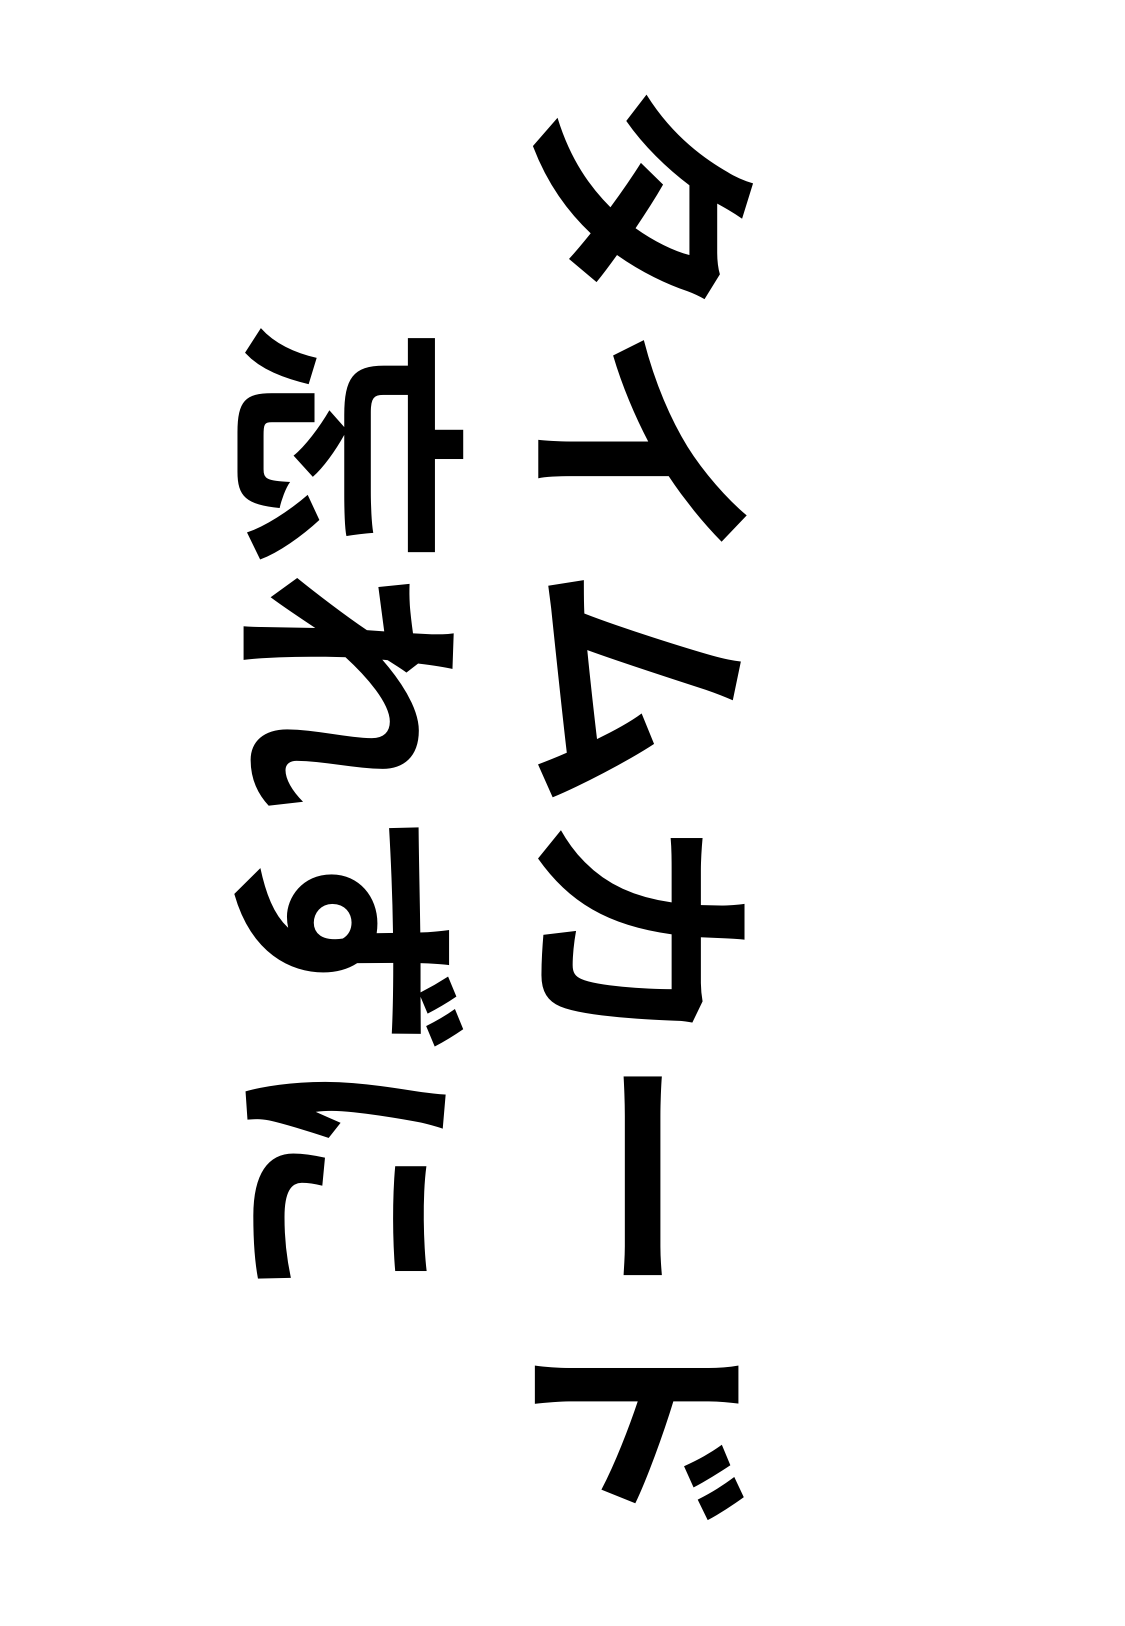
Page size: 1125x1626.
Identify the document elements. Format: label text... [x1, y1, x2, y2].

text_box タイムカード 忘れずに [200, 0, 822, 1625]
